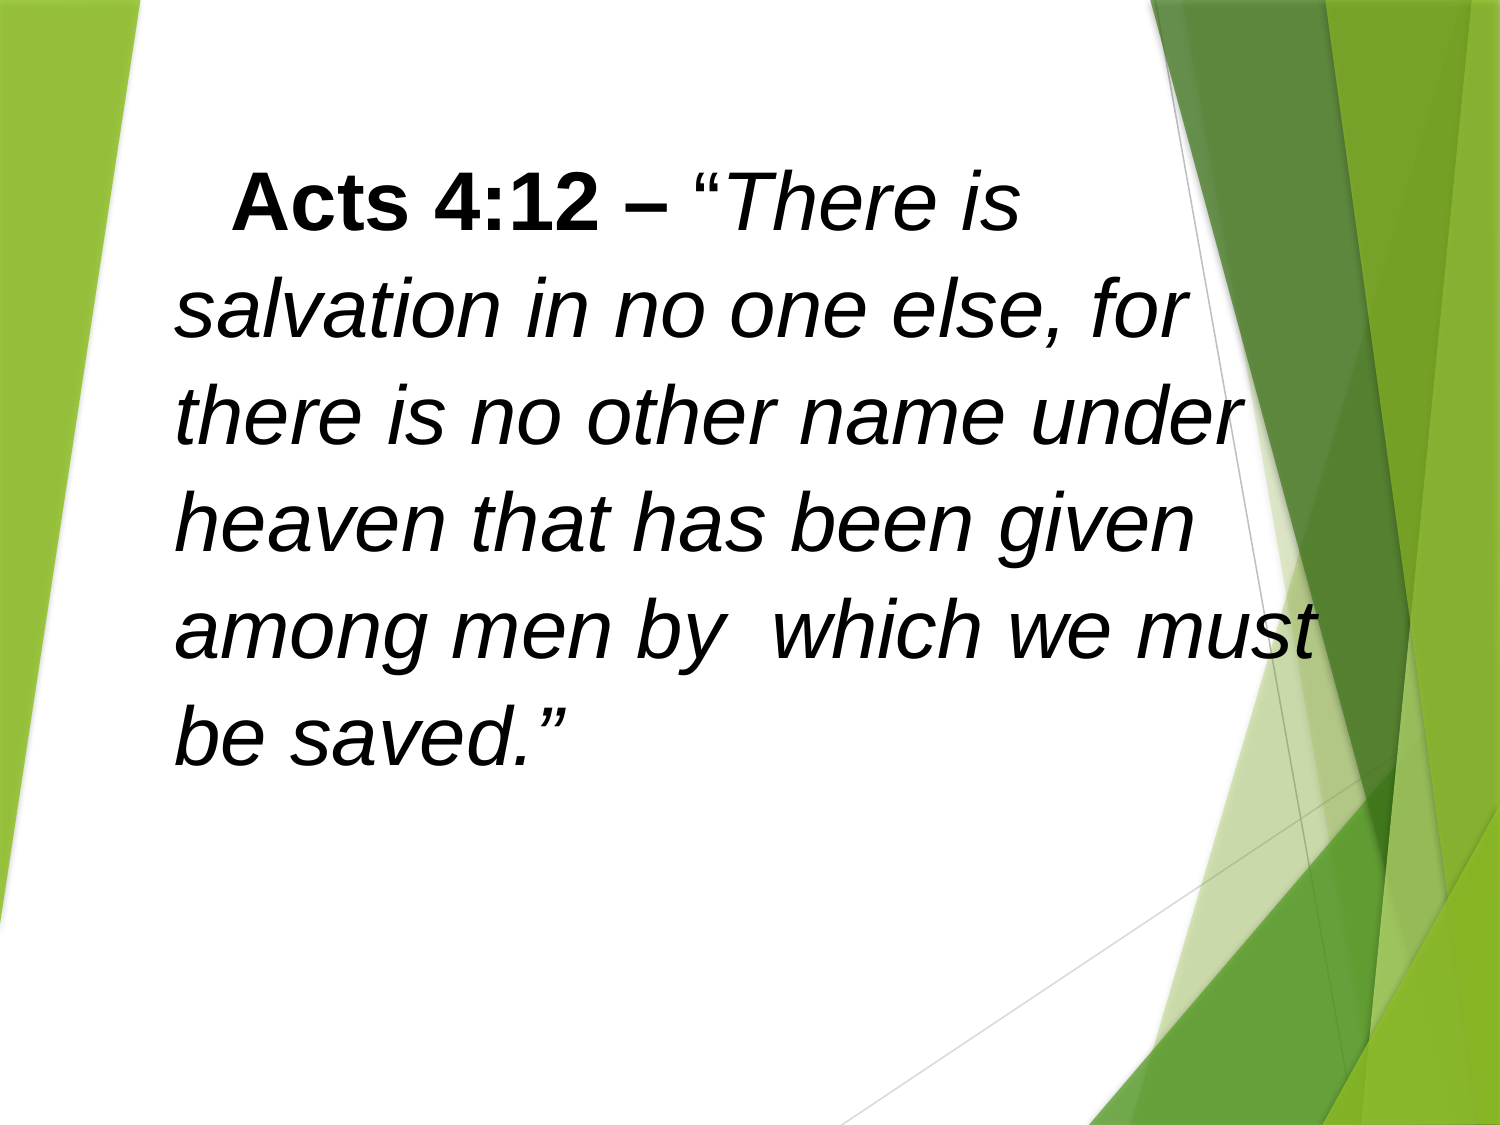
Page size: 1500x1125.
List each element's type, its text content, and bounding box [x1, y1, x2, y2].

text_box Acts 4:12 – “There is salvation in no one else, for there is no other name under heaven that has been given among men by which we must be saved.” [159, 133, 1378, 790]
